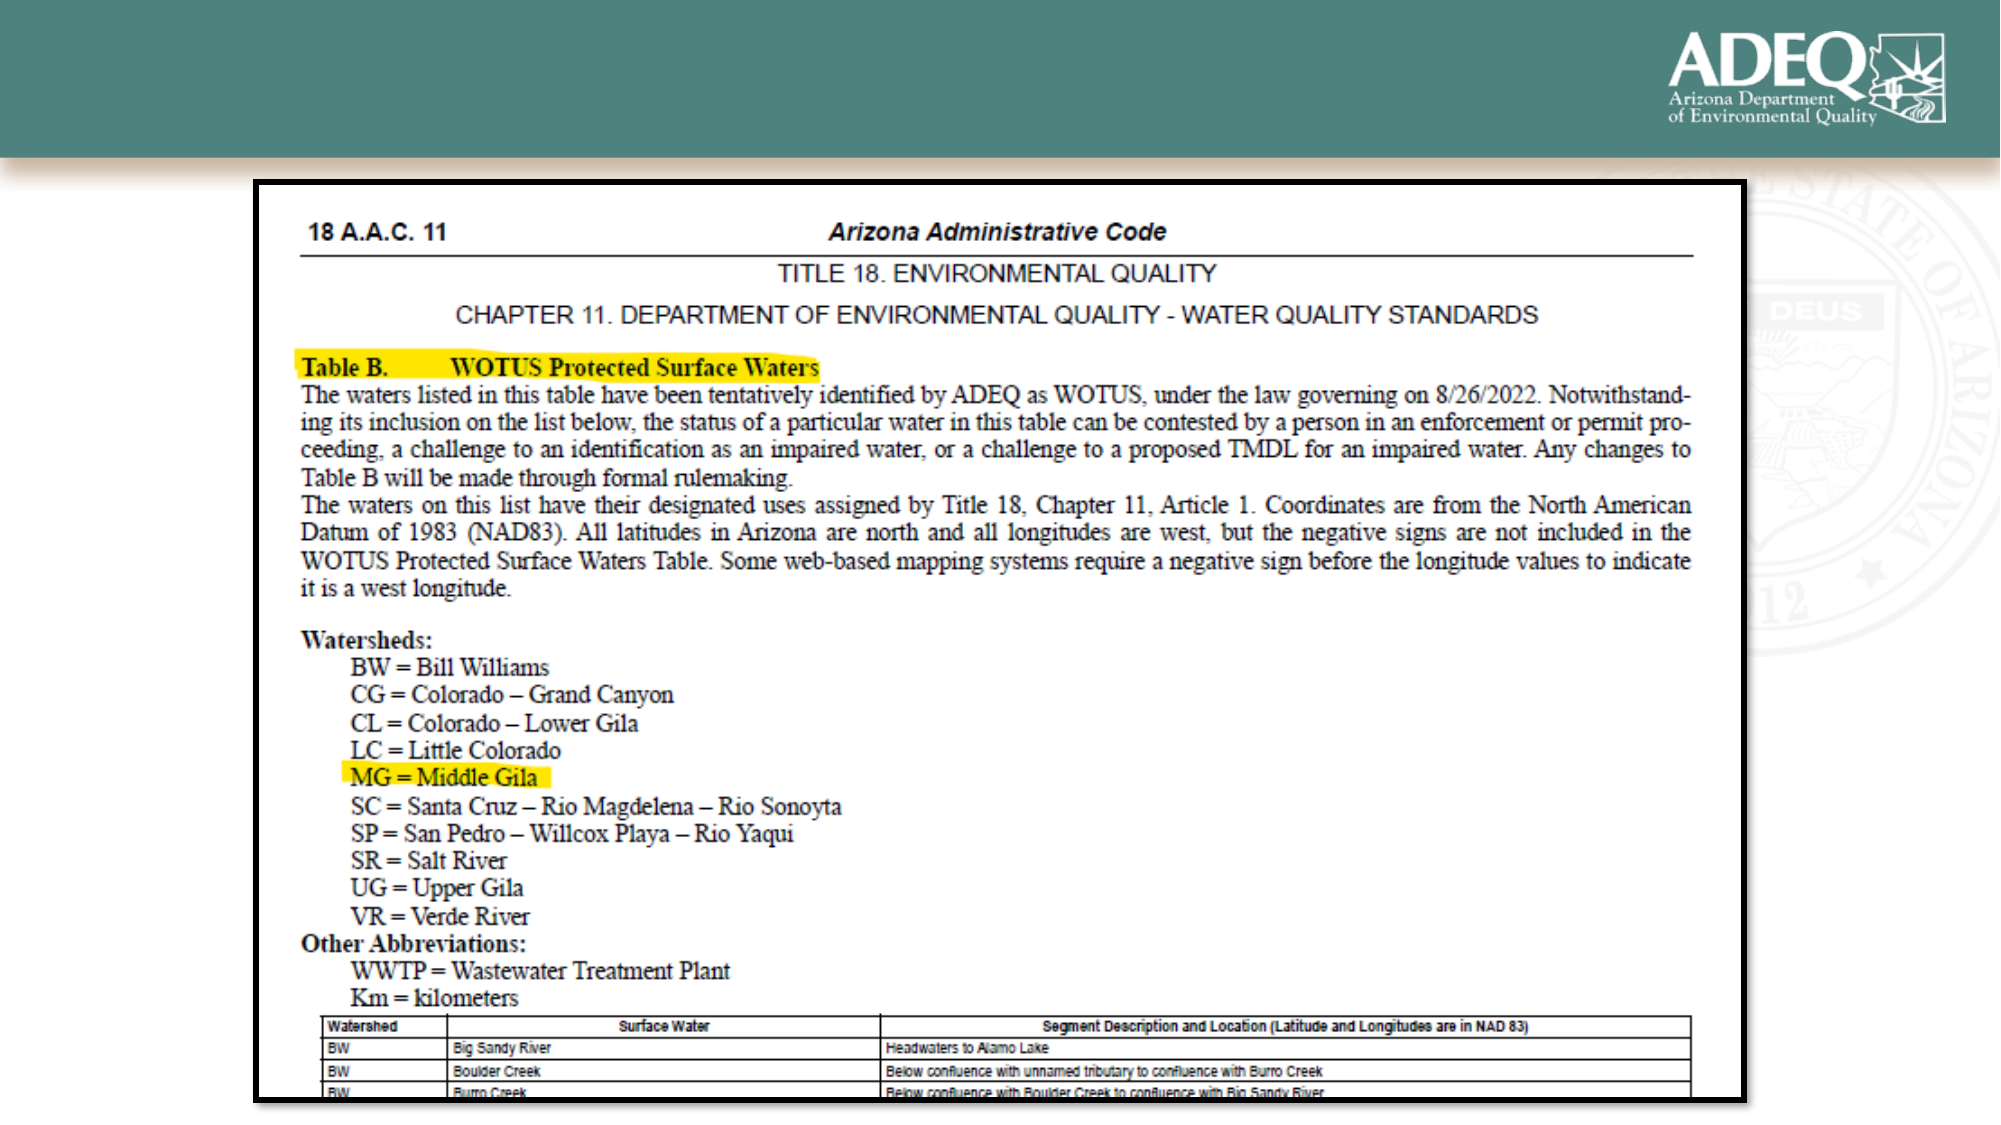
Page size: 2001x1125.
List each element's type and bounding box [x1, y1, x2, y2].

picture [259, 185, 1741, 1097]
picture [1668, 31, 1946, 127]
